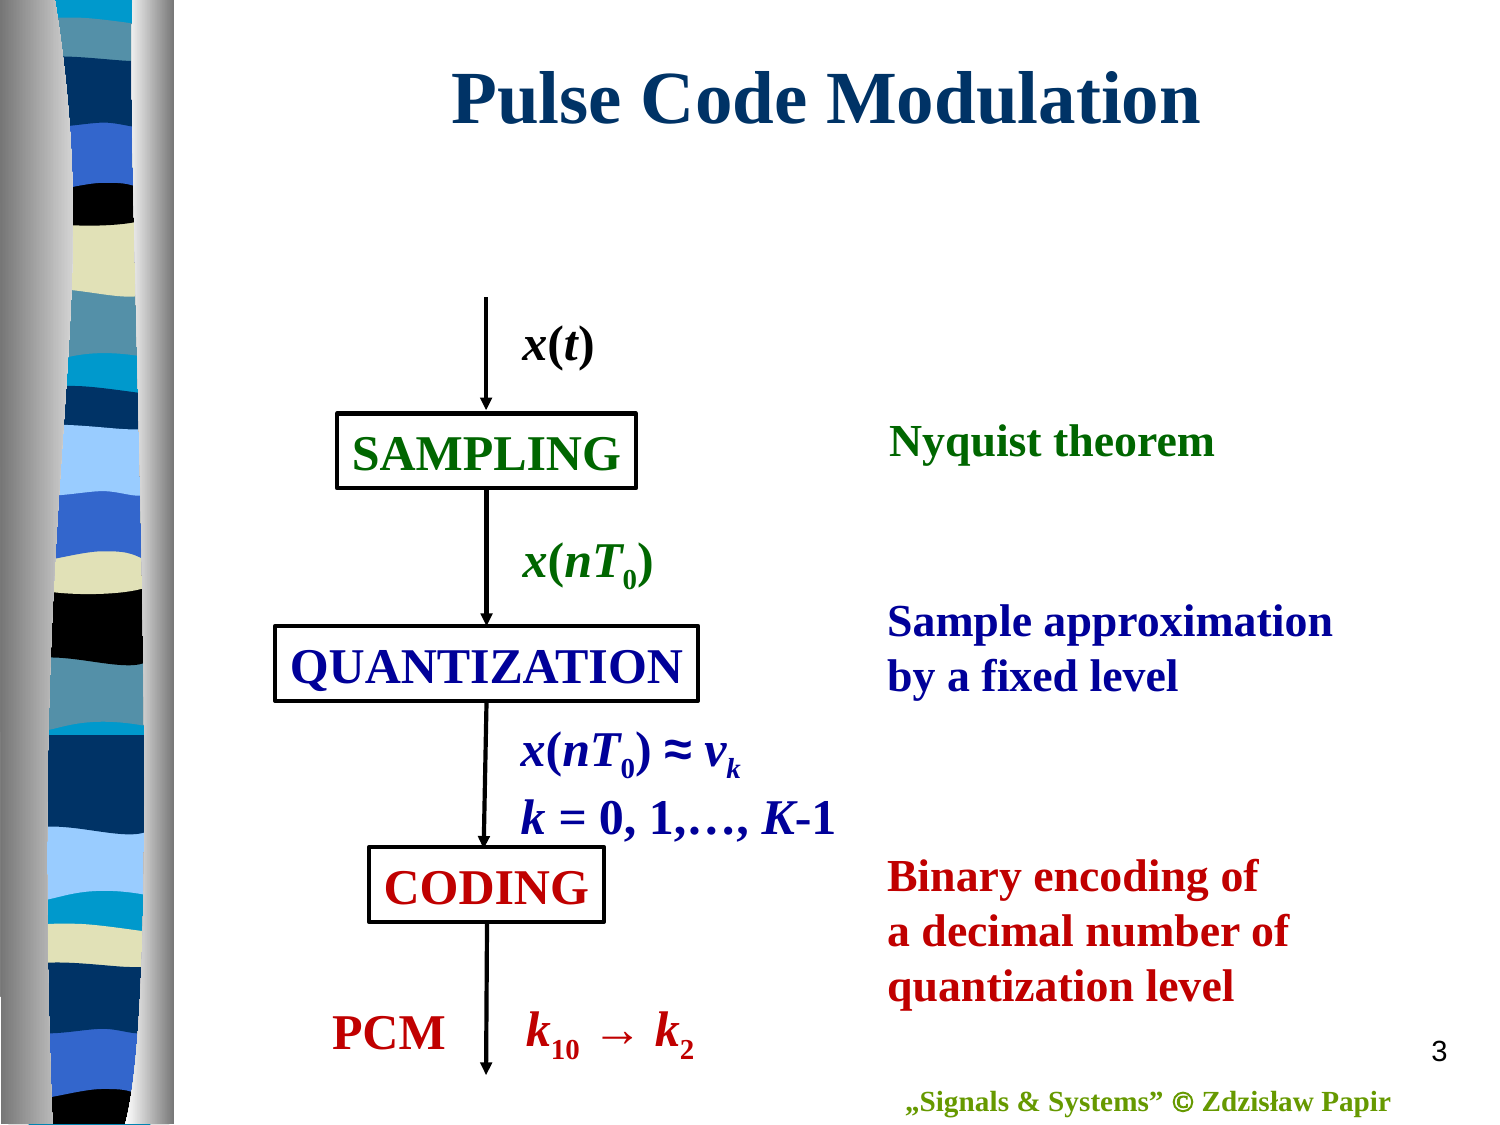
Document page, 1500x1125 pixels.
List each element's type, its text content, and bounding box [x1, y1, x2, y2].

text_box Binary encoding of a decimal number of quantization level [872, 838, 1493, 1019]
text_box x(nT0) [507, 519, 669, 603]
text_box Sample approximation by a fixed level [872, 583, 1390, 709]
text_box CODING [368, 847, 605, 922]
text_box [483, 701, 487, 849]
text_box SAMPLING [337, 413, 636, 489]
text_box QUANTIZATION [275, 625, 699, 701]
text_box k10 → k2 [511, 989, 710, 1073]
text_box Nyquist theorem [874, 402, 1231, 473]
slide_number 3 [1149, 1024, 1463, 1101]
text_box „Signals & Systems”  Zdzisław Papir [890, 1074, 1407, 1125]
text_box x(nT0) ≈ vk k = 0, 1,…, K-1 [505, 708, 1129, 852]
title Pulse Code Modulation [188, 0, 1465, 188]
text_box PCM [317, 992, 461, 1068]
text_box x(t) [507, 303, 610, 379]
